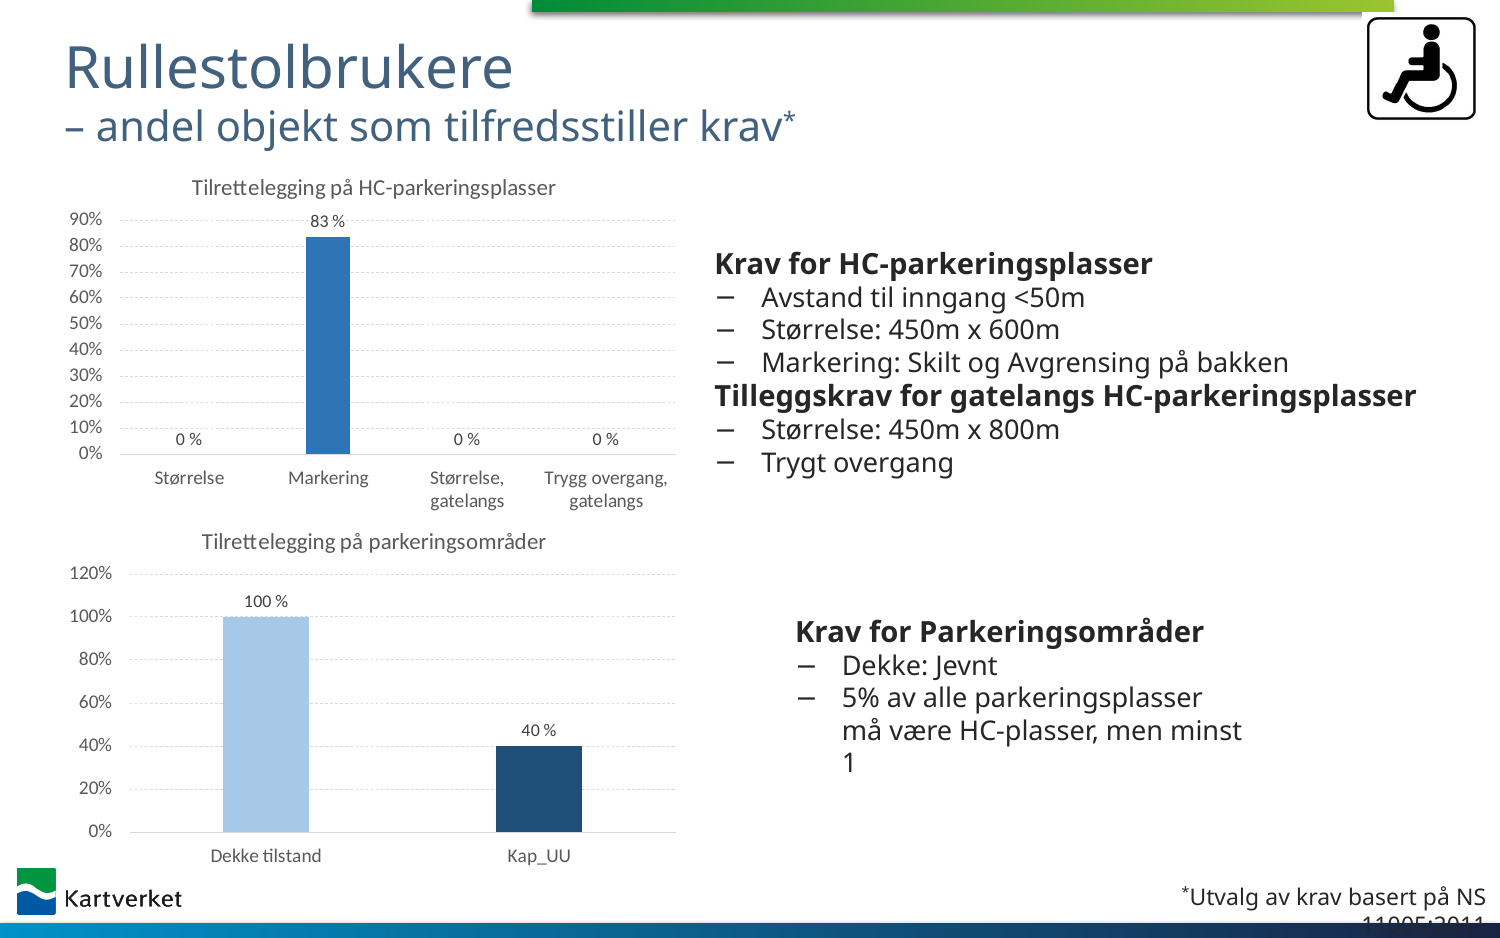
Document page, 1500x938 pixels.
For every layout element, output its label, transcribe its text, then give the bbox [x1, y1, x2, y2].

picture [62, 166, 687, 519]
text_box Krav for HC-parkeringsplasser Avstand til inngang <50m Størrelse: 450m x 600m Markering: Skilt og Avgrensing på bakken Tilleggskrav for gatelangs HC-parkeringsplasser Størrelse: 450m x 800m Trygt overgang [699, 237, 1433, 485]
text_box Krav for Parkeringsområder Dekke: Jevnt 5% av alle parkeringsplasser må være HC-plasser, men minst 1 [780, 605, 1261, 786]
picture [1362, 12, 1481, 126]
picture [62, 520, 687, 874]
text_box Rullestolbrukere – andel objekt som tilfredsstiller krav* [49, 25, 1431, 158]
text_box *Utvalg av krav basert på NS 11005:2011 [1068, 873, 1500, 938]
